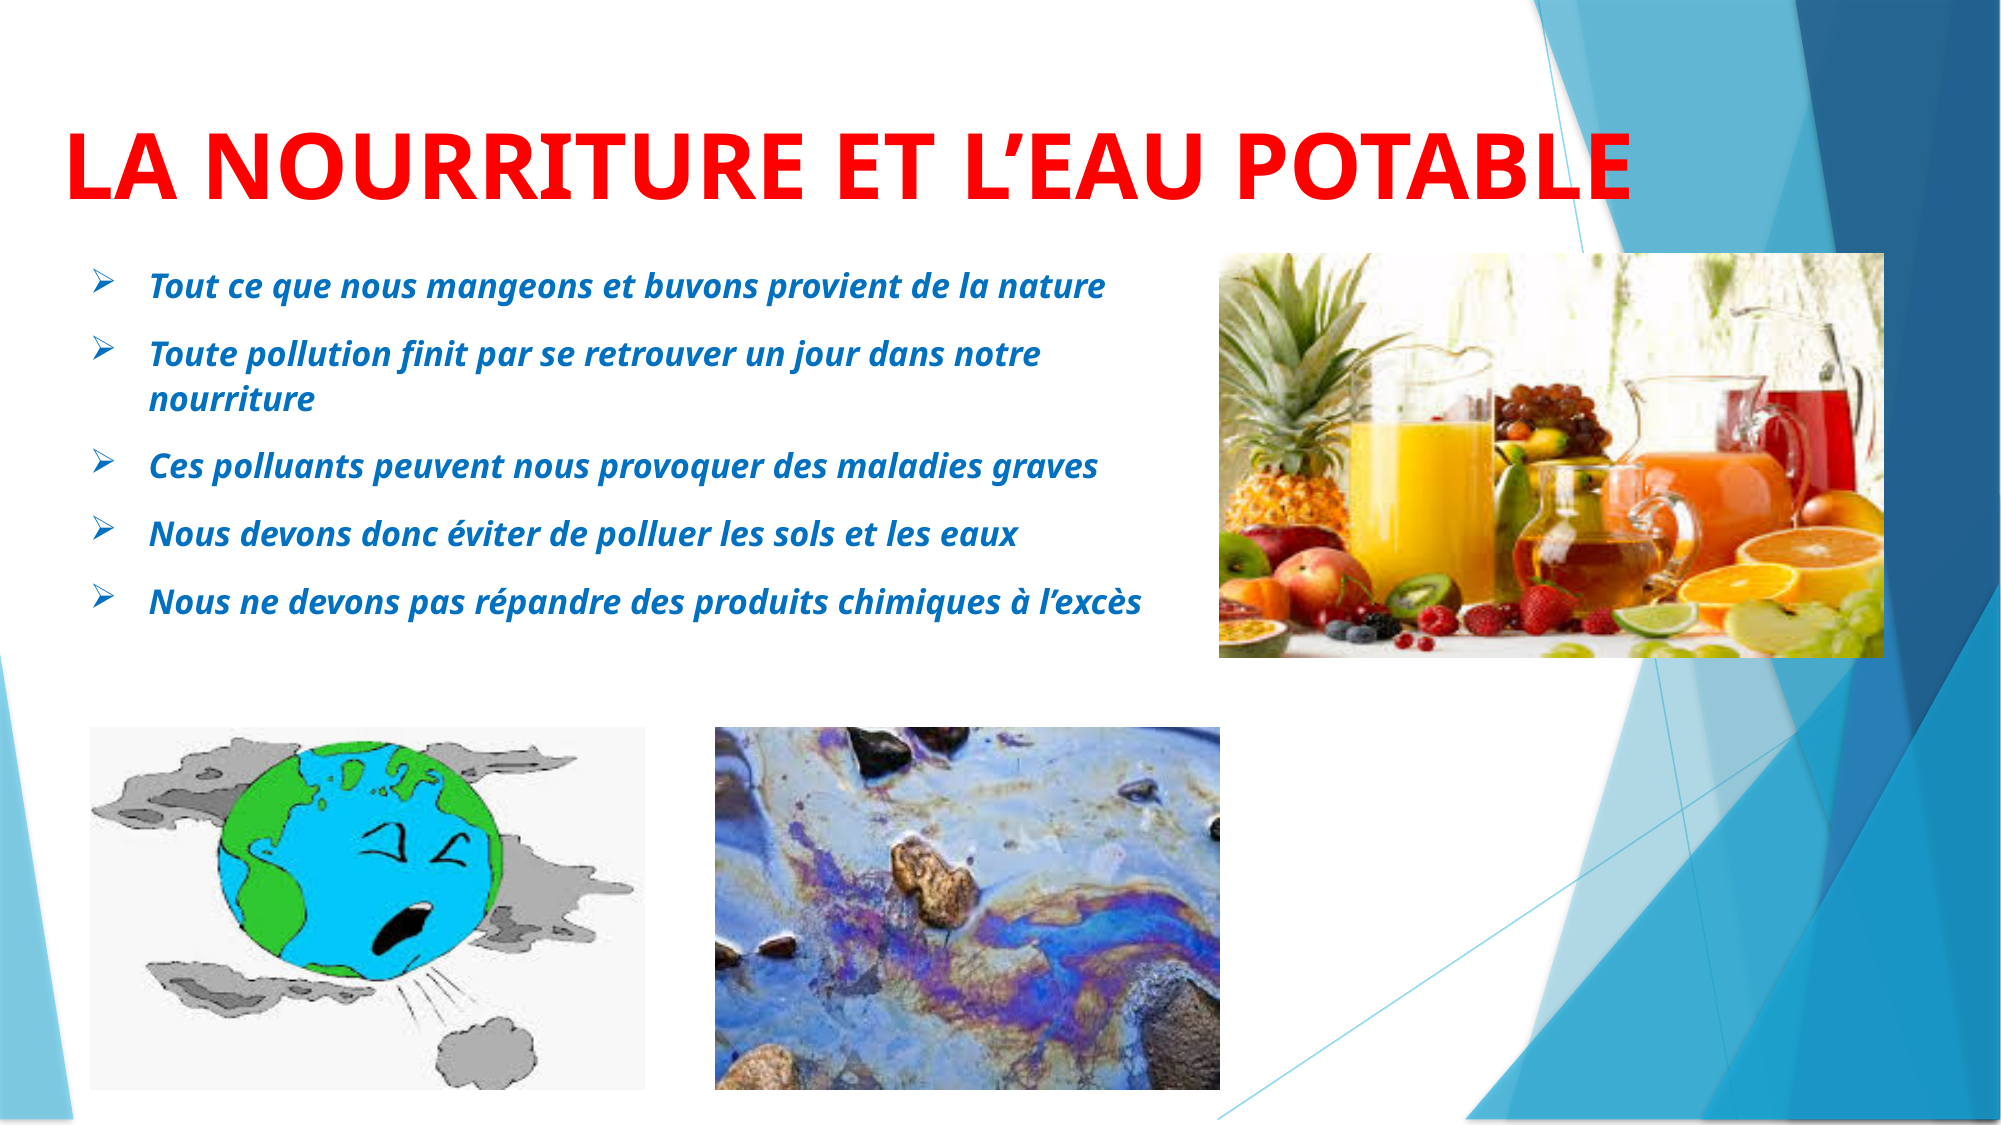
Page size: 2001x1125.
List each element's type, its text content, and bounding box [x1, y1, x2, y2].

picture [89, 727, 645, 1091]
text_box Tout ce que nous mangeons et buvons provient de la nature Toute pollution finit par se retrouver un jour dans notre nourriture Ces polluants peuvent nous provoquer des maladies graves Nous devons donc éviter de polluer les sols et les eaux Nous ne devons pas répandre des produits chimiques à l’excès [75, 253, 1217, 728]
picture [1219, 252, 1884, 658]
picture [715, 727, 1221, 1091]
title LA NOURRITURE ET L’EAU POTABLE [47, 99, 1980, 317]
